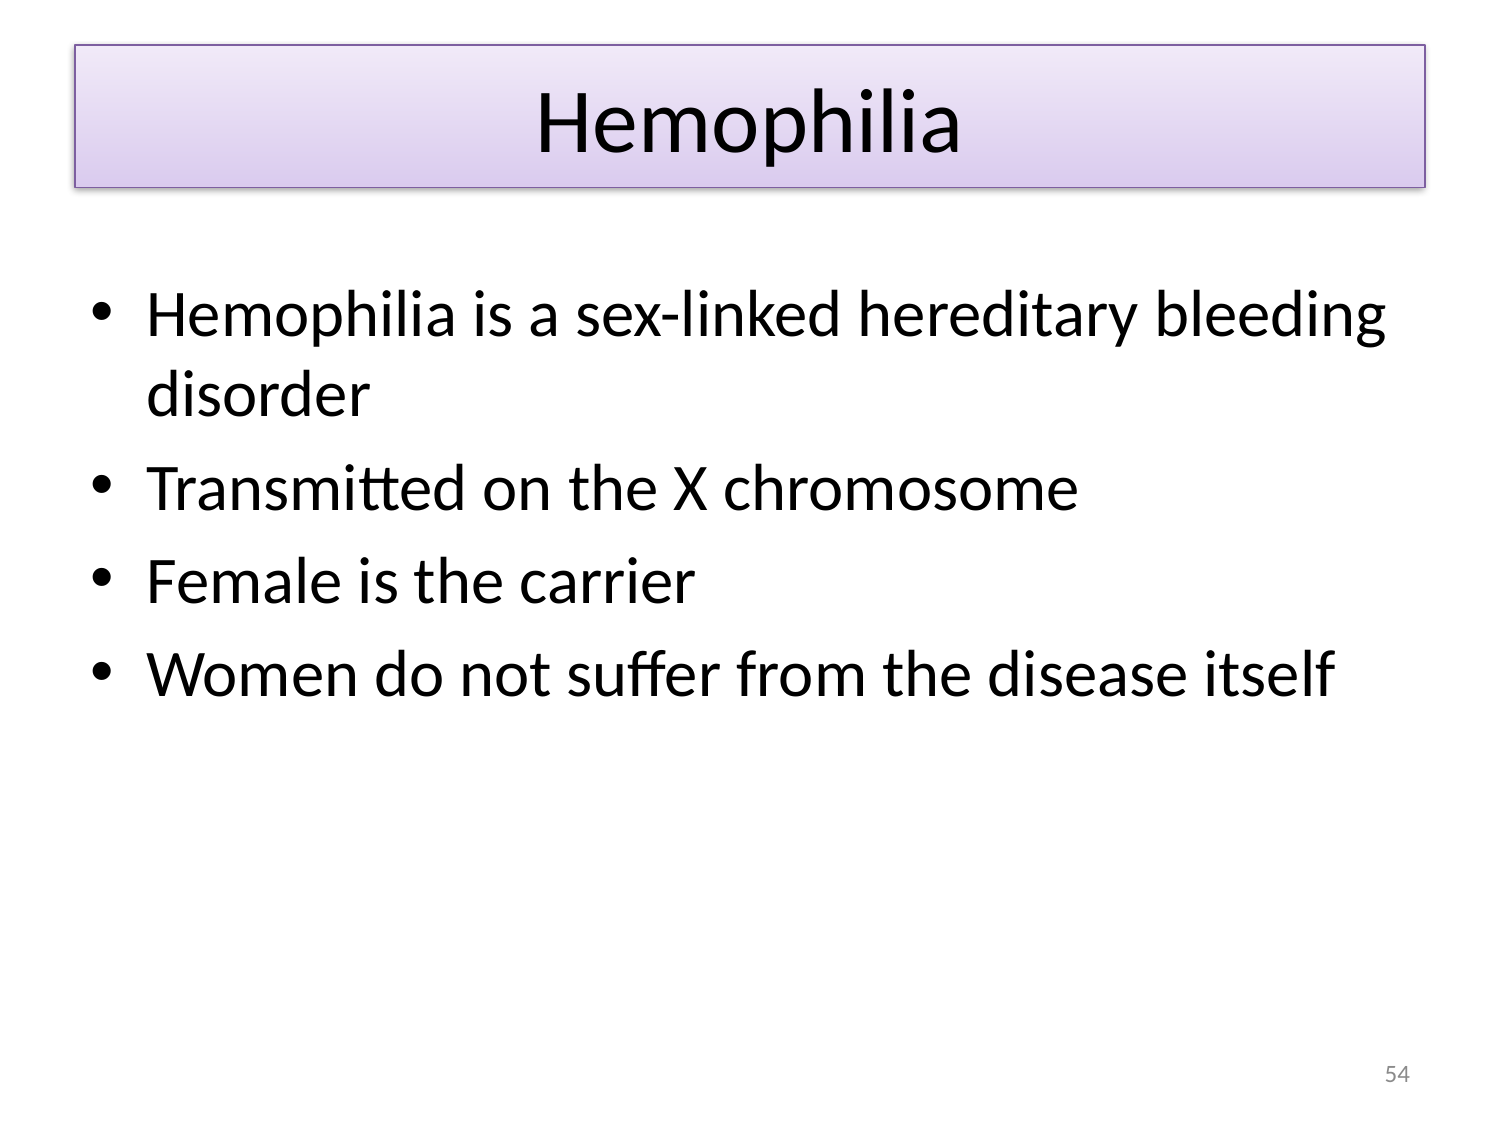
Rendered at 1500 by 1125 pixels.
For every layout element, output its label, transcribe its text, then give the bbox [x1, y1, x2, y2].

title Hemophilia [74, 44, 1426, 188]
list Hemophilia is a sex-linked hereditary bleeding disorder Transmitted on the X chromosome Female is the carrier Women do not suffer from the disease itself [75, 262, 1425, 1005]
slide_number 54 [1074, 1042, 1425, 1103]
